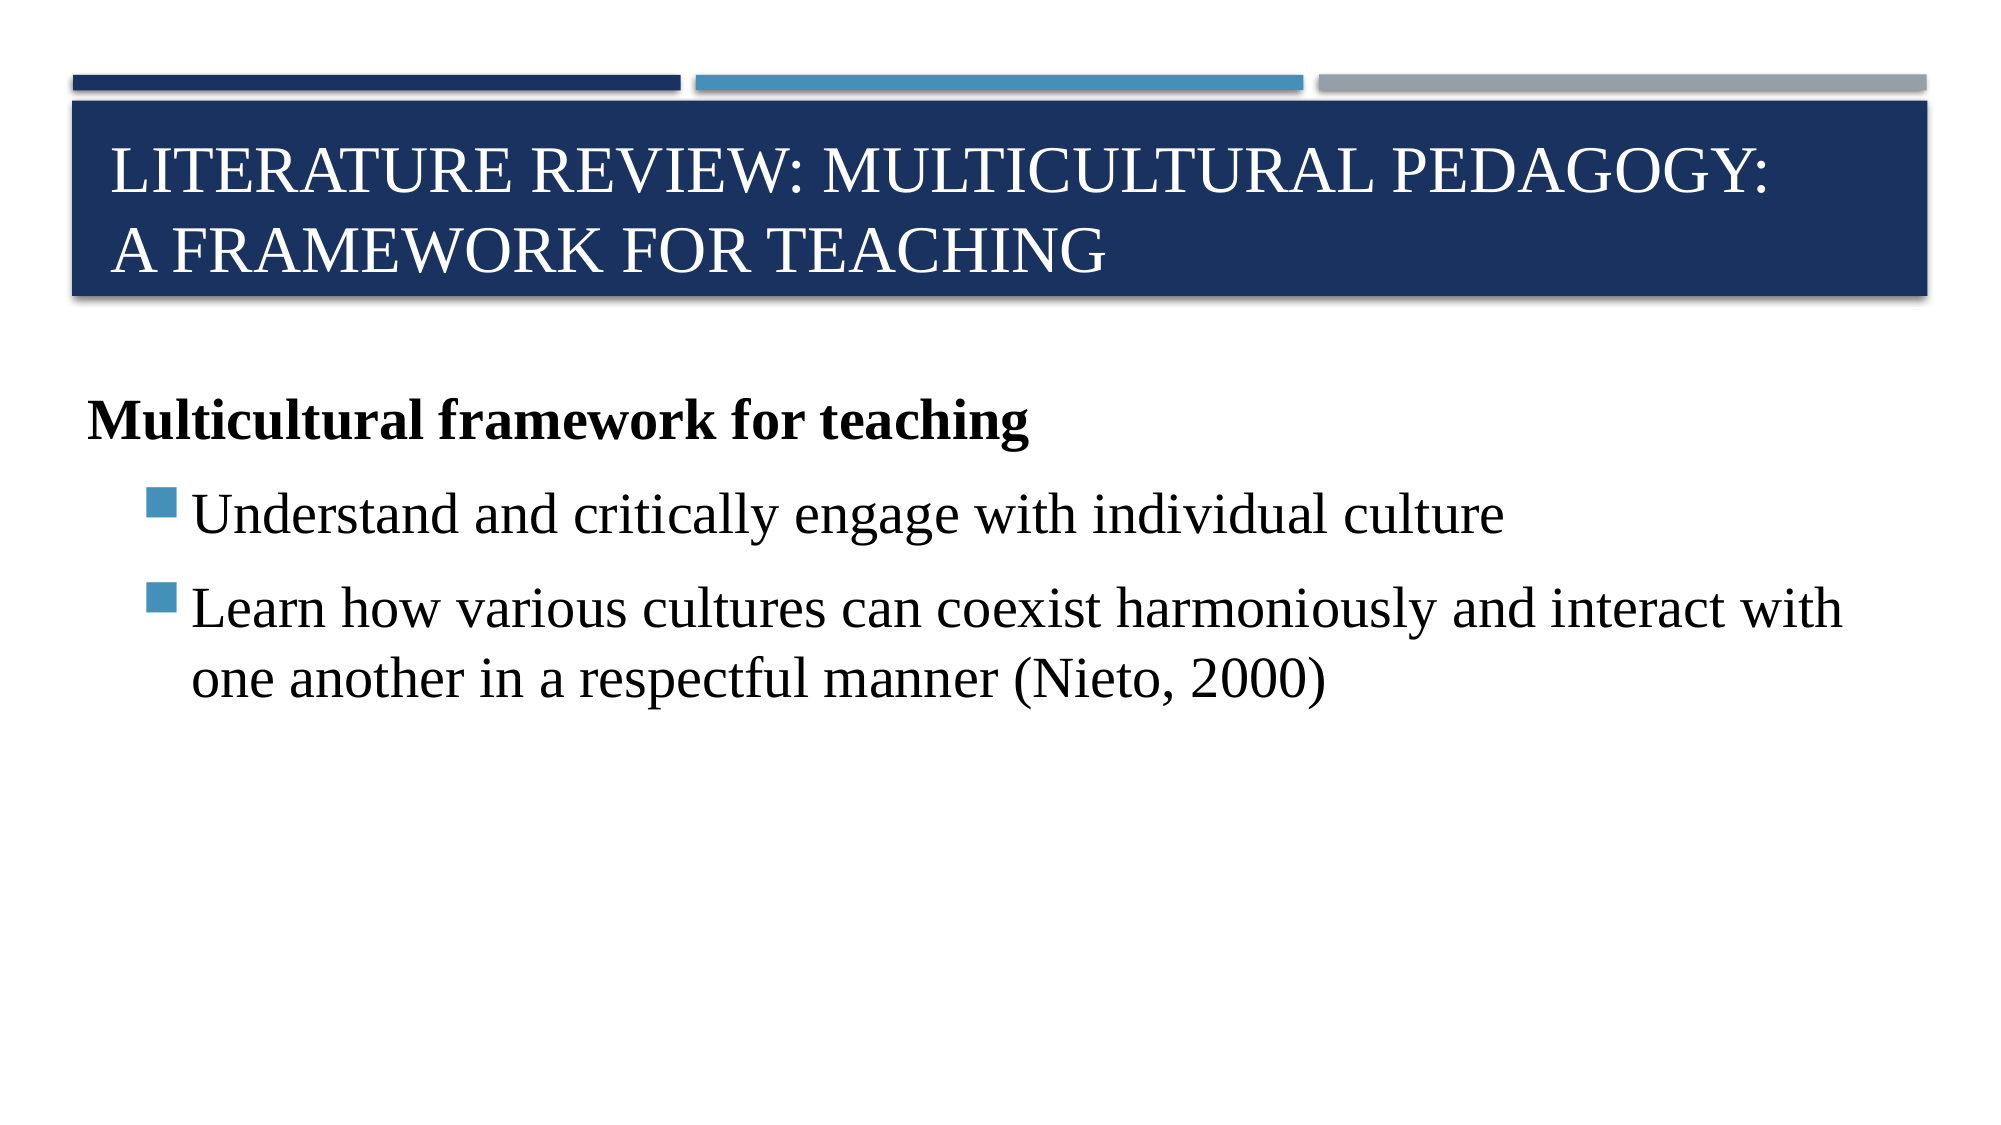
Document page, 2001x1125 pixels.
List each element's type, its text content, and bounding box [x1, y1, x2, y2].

title Literature Review: Multicultural Pedagogy: A Framework for Teaching [95, 69, 1905, 294]
list Multicultural framework for teaching Understand and critically engage with individual culture Learn how various cultures can coexist harmoniously and interact with one another in a respectful manner (Nieto, 2000) [72, 343, 1882, 895]
